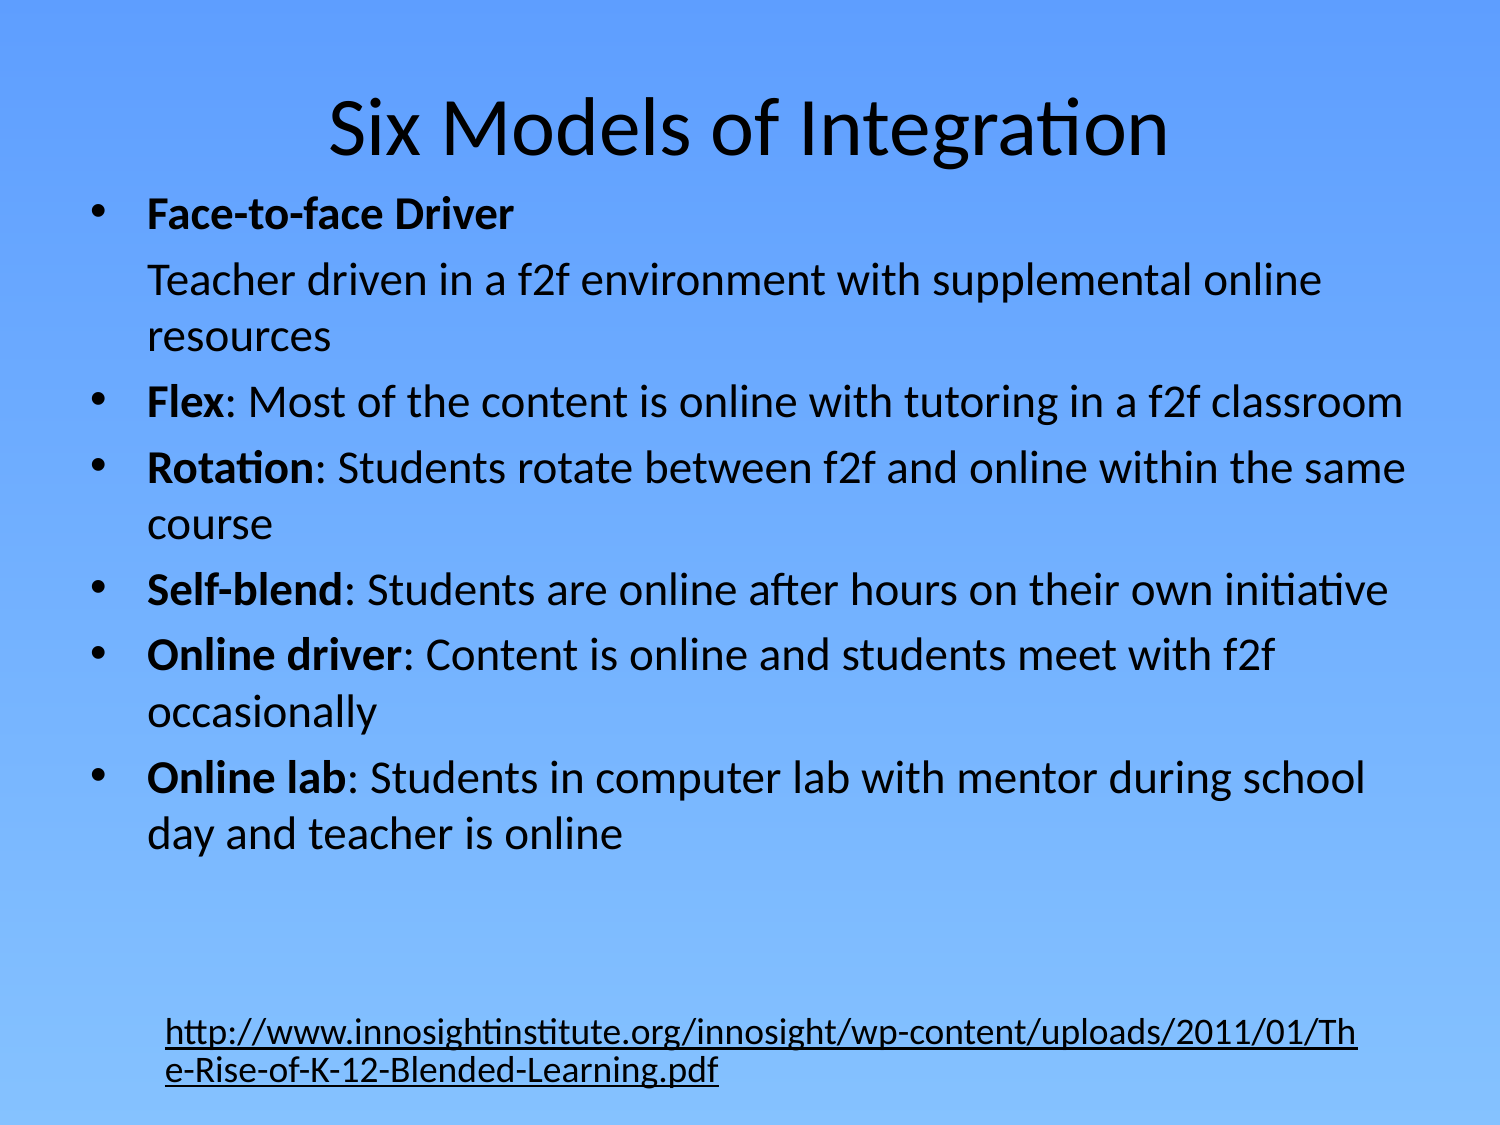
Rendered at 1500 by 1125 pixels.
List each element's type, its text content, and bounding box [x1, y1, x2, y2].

list Face-to-face Driver Teacher driven in a f2f environment with supplemental online resources Flex: Most of the content is online with tutoring in a f2f classroom Rotation: Students rotate between f2f and online within the same course Self-blend: Students are online after hours on their own initiative Online driver: Content is online and students meet with f2f occasionally Online lab: Students in computer lab with mentor during school day and teacher is online [75, 174, 1425, 938]
title Six Models of Integration [75, 45, 1425, 174]
text_box http://www.innosightinstitute.org/innosight/wp-content/uploads/2011/01/The-Rise-of-K-12-Blended-Learning.pdf [150, 999, 1375, 1105]
